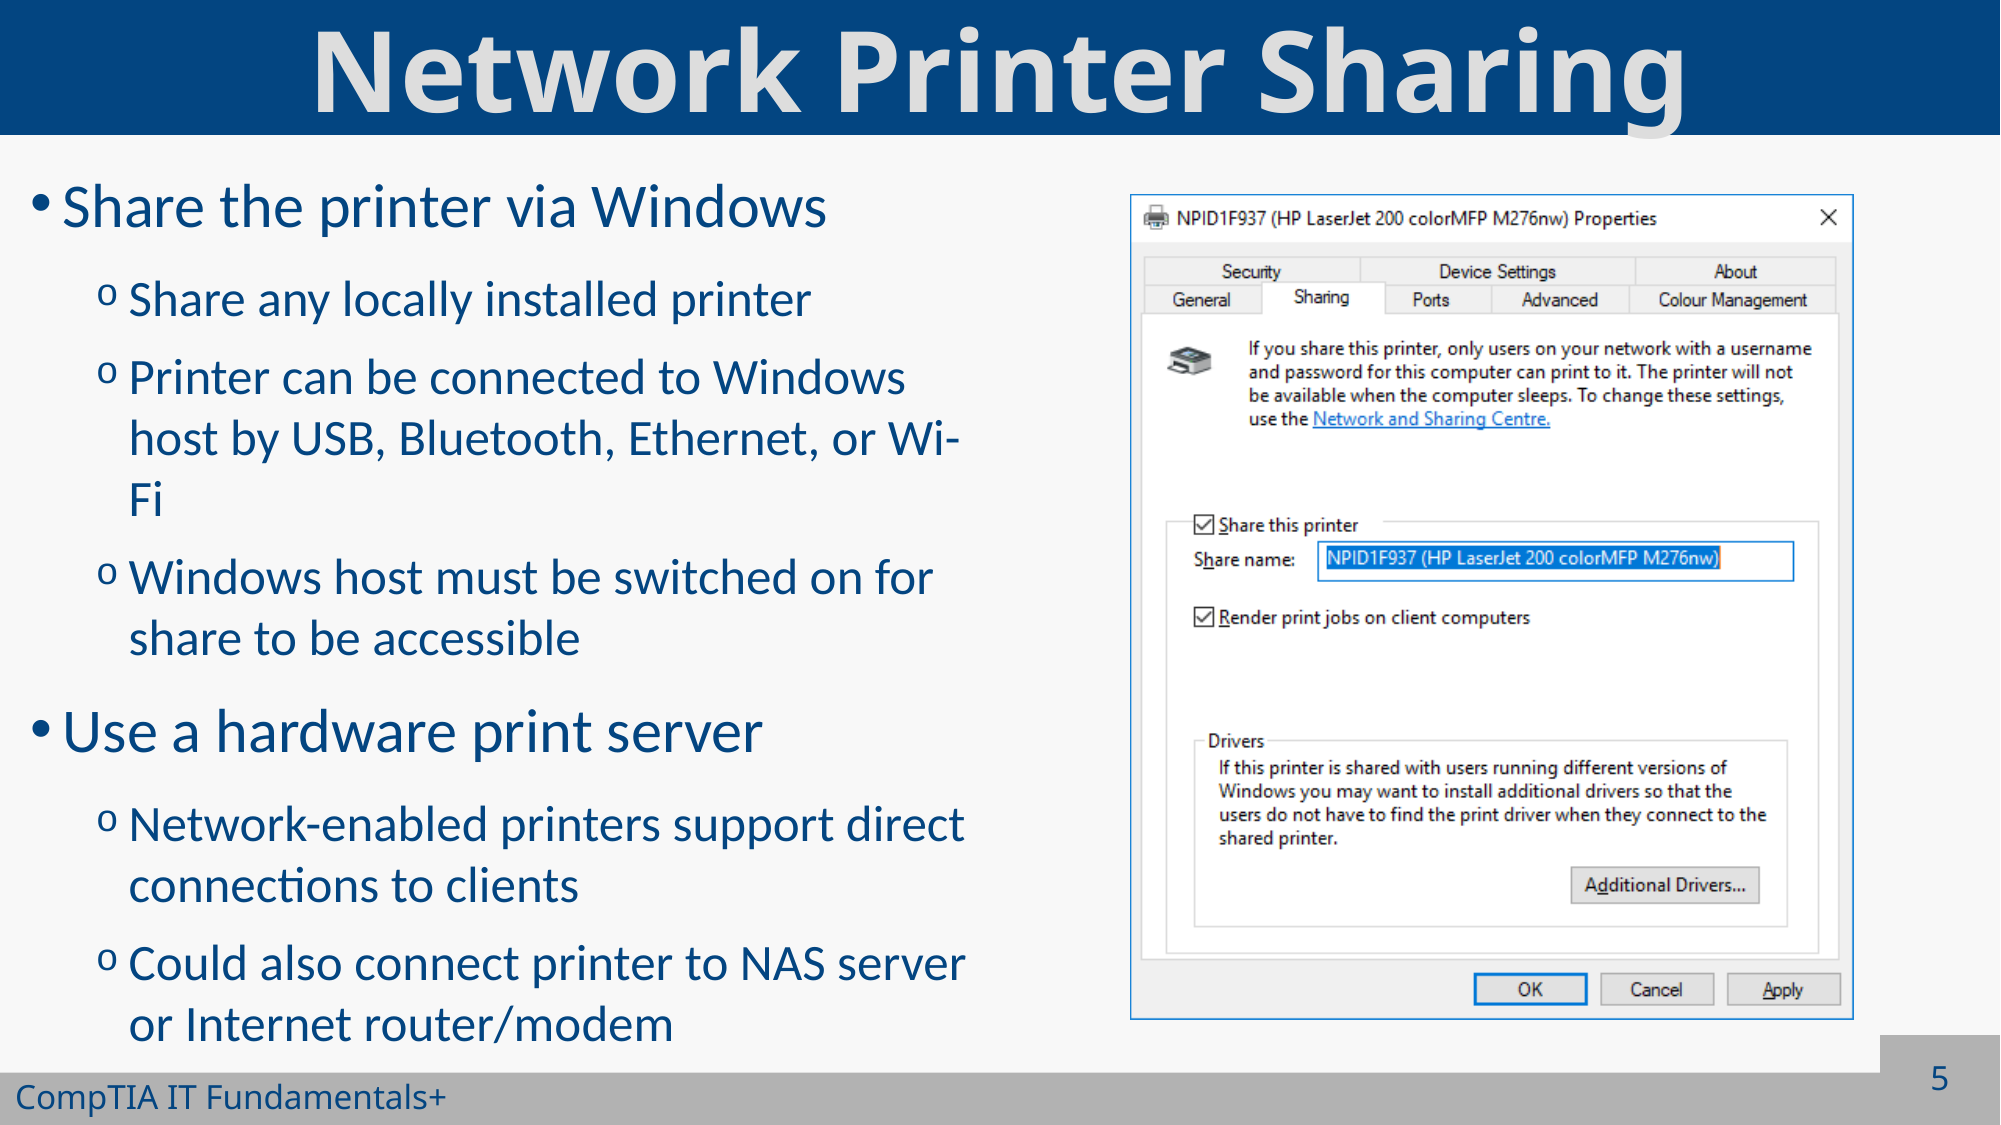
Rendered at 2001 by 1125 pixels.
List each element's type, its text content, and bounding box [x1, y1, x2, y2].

list Share the printer via Windows Share any locally installed printer Printer can be connected to Windows host by USB, Bluetooth, Ethernet, or Wi-Fi Windows host must be switched on for share to be accessible Use a hardware print server Network-enabled printers support direct connections to clients Could also connect printer to NAS server or Internet router/modem [15, 149, 990, 1065]
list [1130, 194, 1854, 1020]
slide_number 5 [1880, 1035, 2000, 1125]
footer CompTIA IT Fundamentals+ [0, 1072, 1880, 1125]
title Network Printer Sharing [0, 0, 2000, 135]
